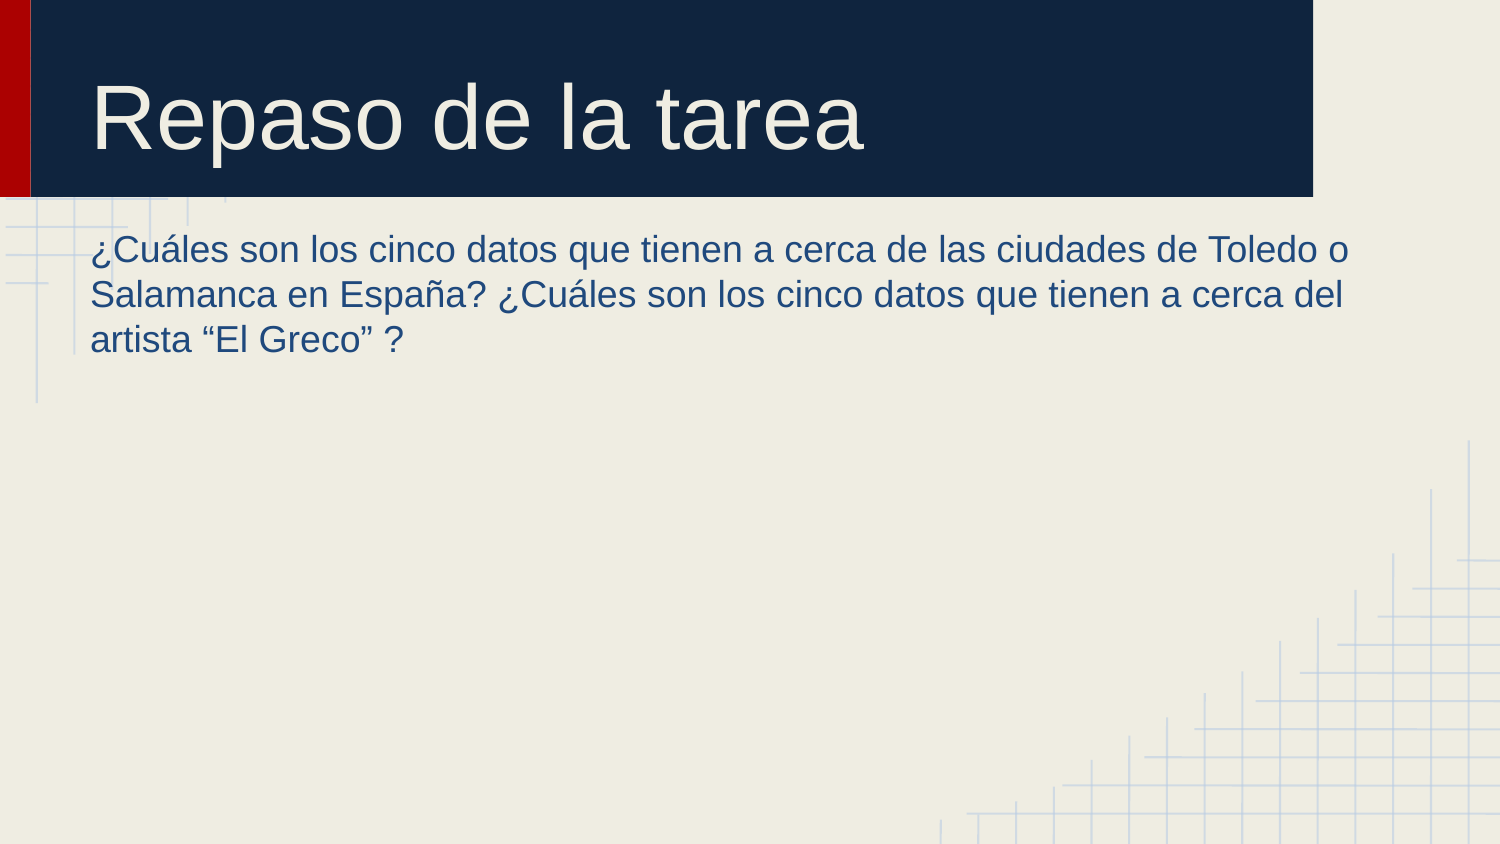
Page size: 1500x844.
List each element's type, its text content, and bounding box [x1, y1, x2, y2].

list ¿Cuáles son los cinco datos que tienen a cerca de las ciudades de Toledo o Salamanca en España? ¿Cuáles son los cinco datos que tienen a cerca del artista “El Greco” ? [75, 209, 1425, 806]
title Repaso de la tarea [75, 16, 1276, 183]
